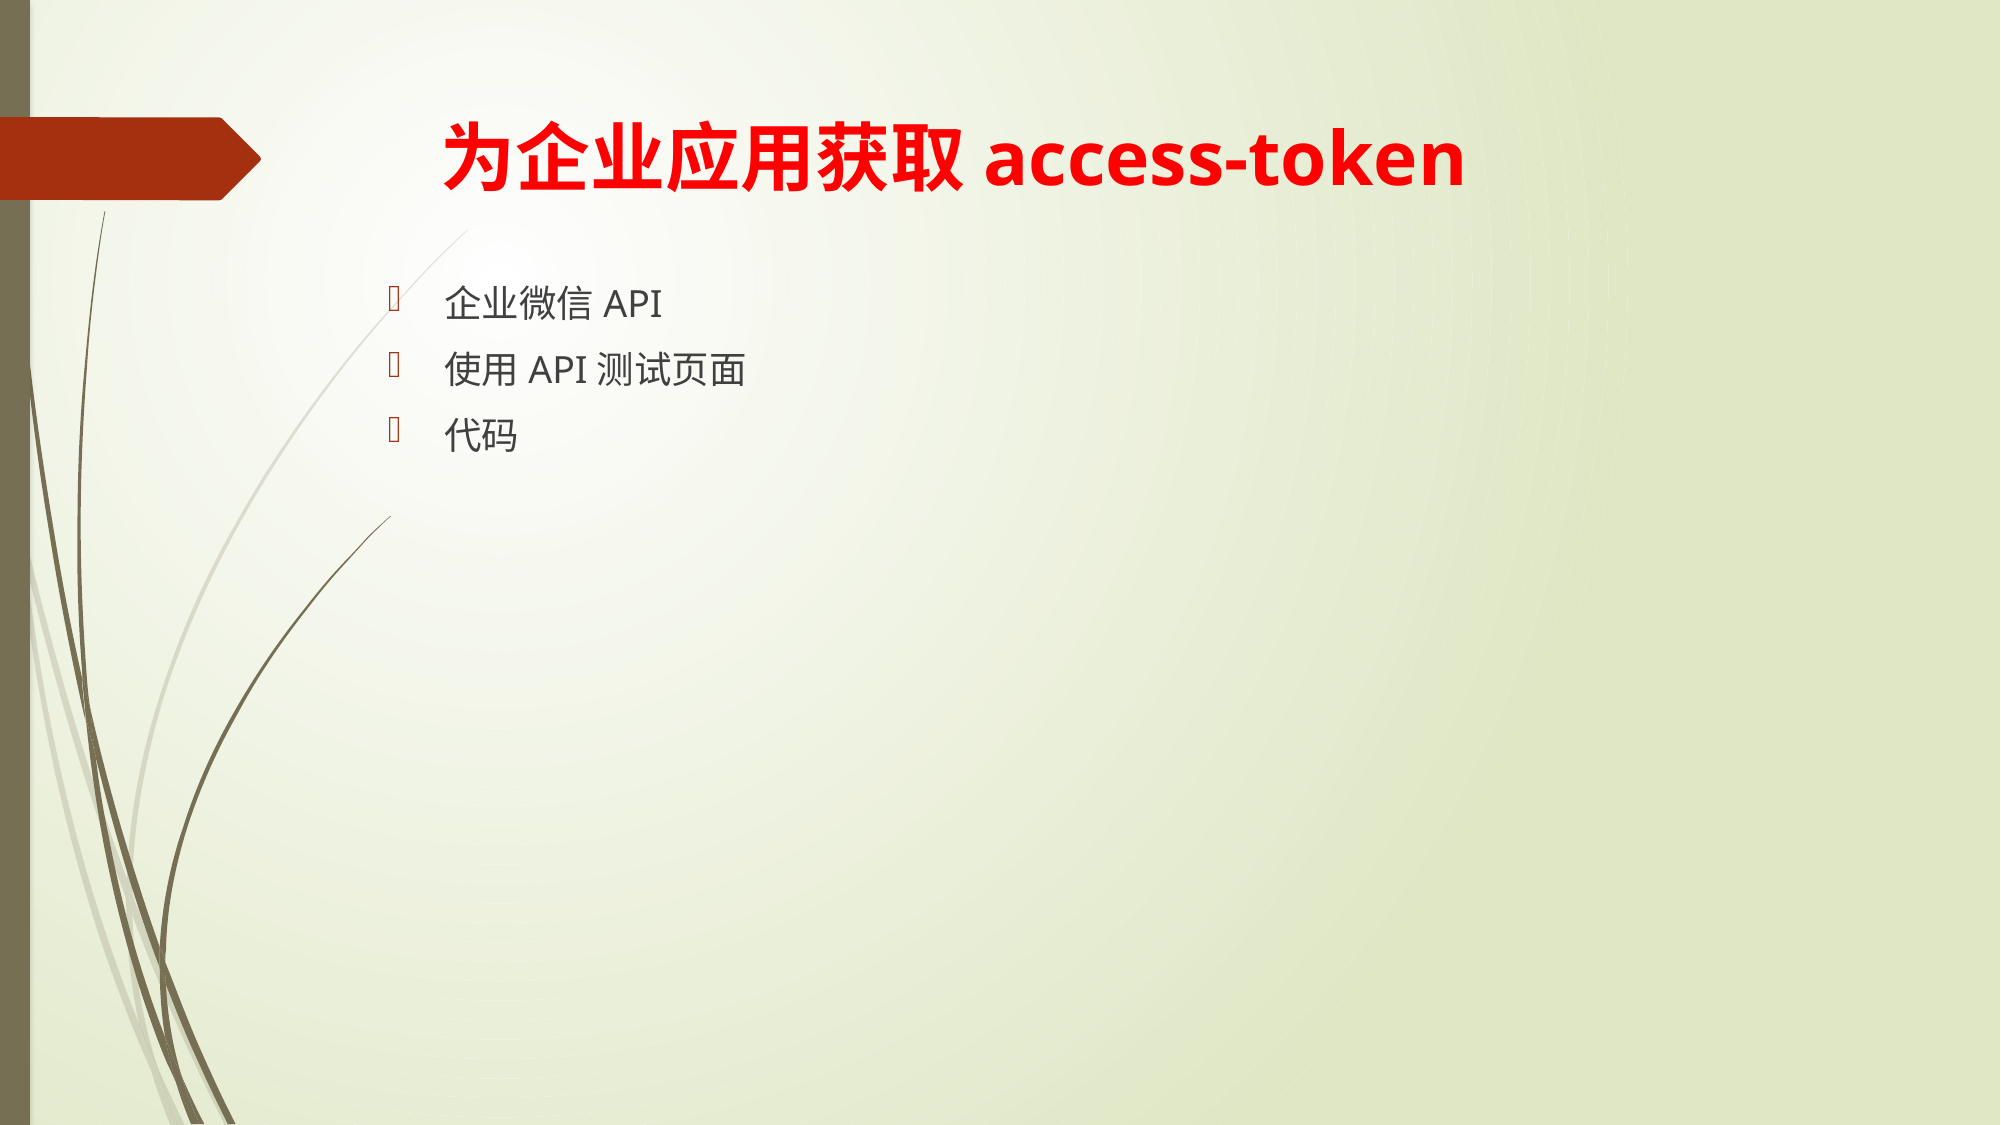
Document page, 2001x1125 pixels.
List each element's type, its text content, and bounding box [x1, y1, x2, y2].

title 为企业应用获取access-token [425, 102, 1888, 313]
list 企业微信API 使用API测试页面 代码 [372, 272, 1836, 893]
